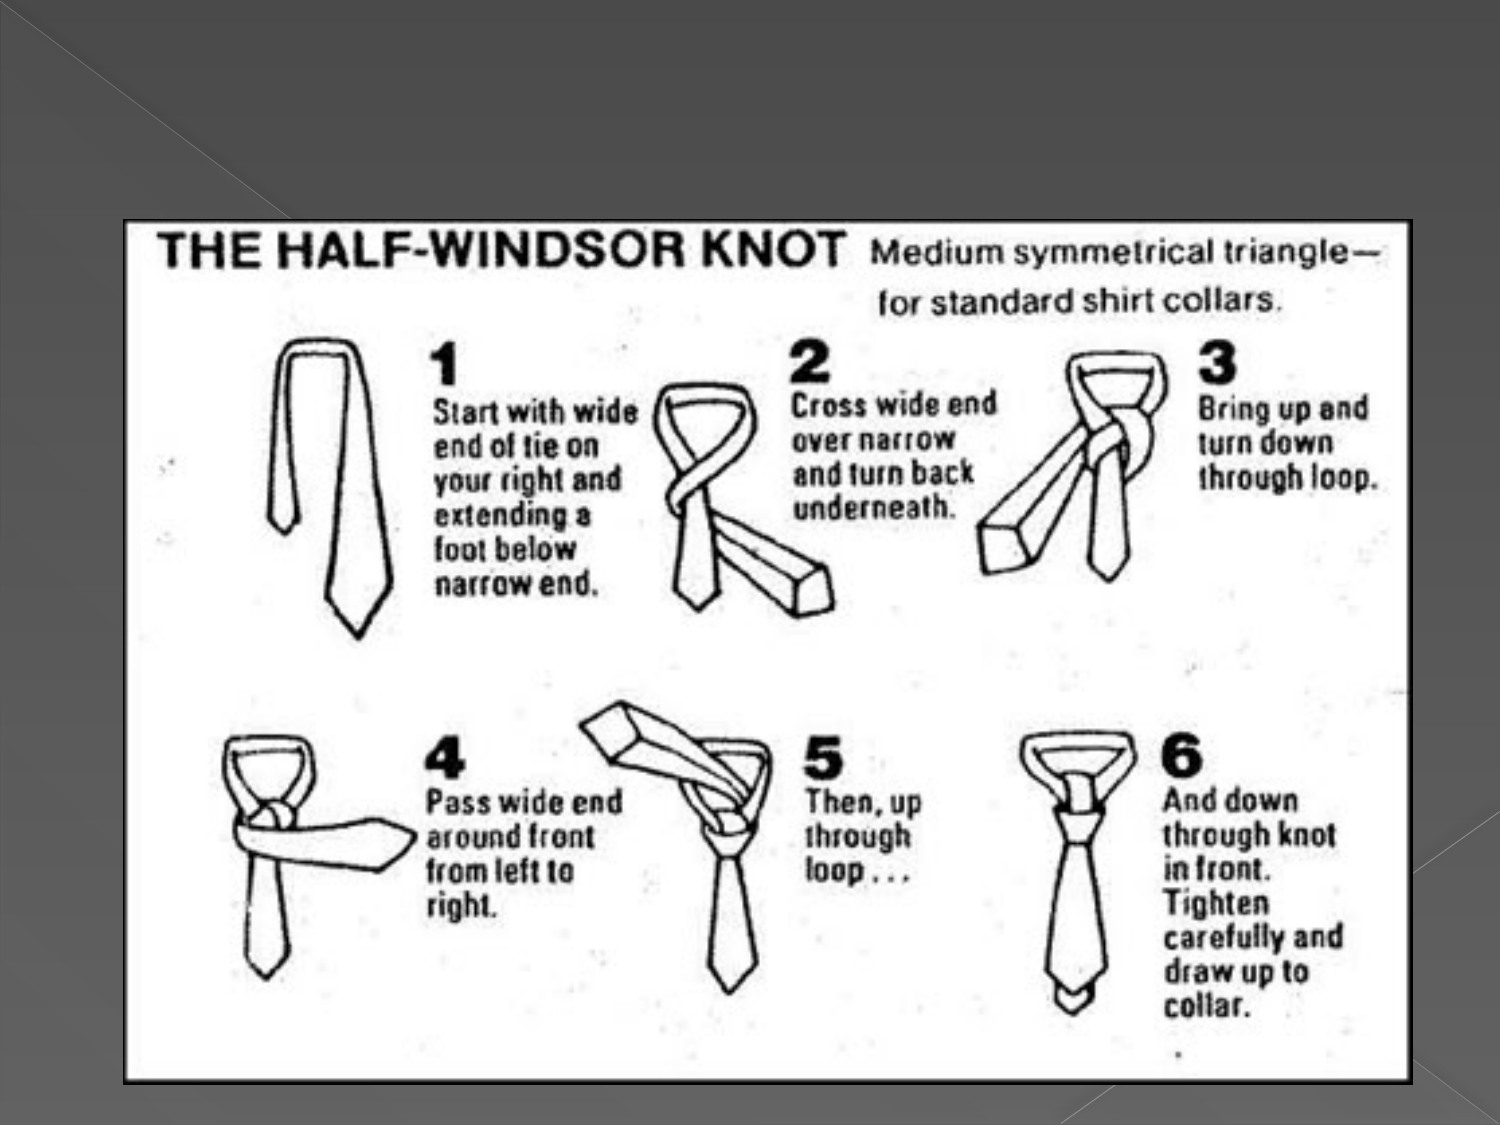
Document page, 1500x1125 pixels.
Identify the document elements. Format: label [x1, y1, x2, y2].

picture [123, 219, 1414, 1085]
